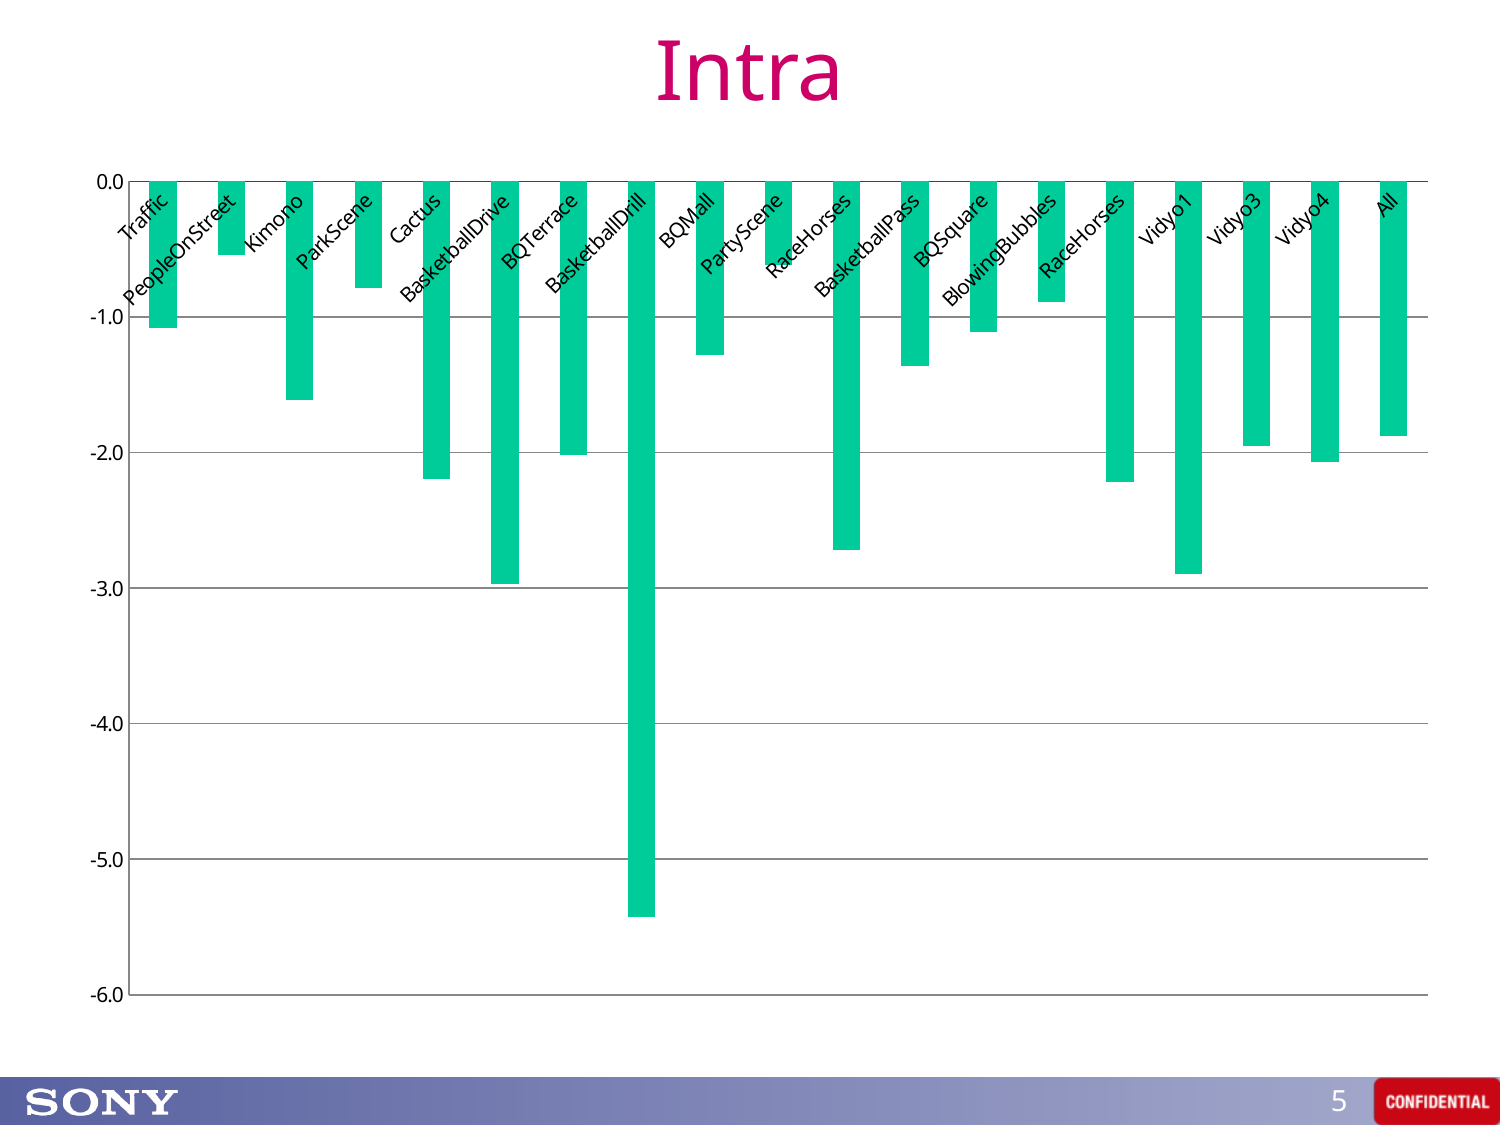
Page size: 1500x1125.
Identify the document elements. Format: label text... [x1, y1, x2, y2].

chart [37, 74, 1476, 1051]
picture [26, 1088, 178, 1116]
title Intra [112, 9, 1388, 73]
picture [1368, 1071, 1500, 1125]
slide_number 5 [1049, 1074, 1363, 1125]
